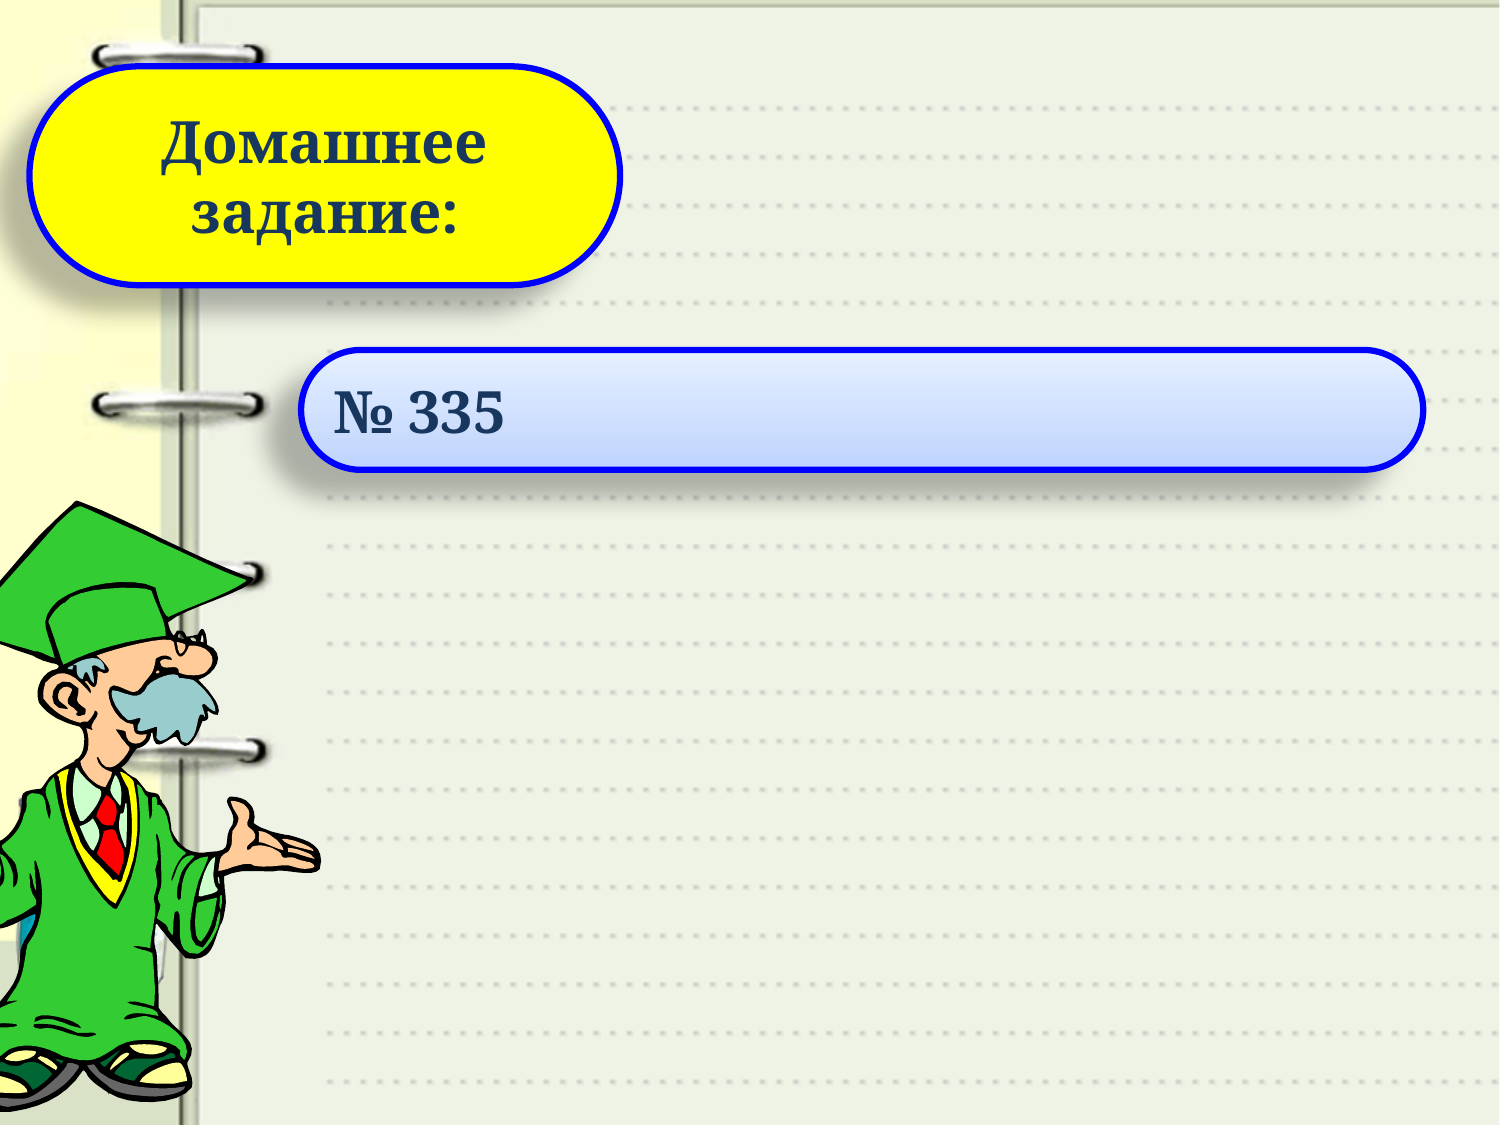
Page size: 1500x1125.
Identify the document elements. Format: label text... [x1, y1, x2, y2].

text_box № 335 [300, 349, 1424, 471]
picture [0, 0, 1500, 1125]
text_box Домашнее задание: [28, 65, 621, 286]
